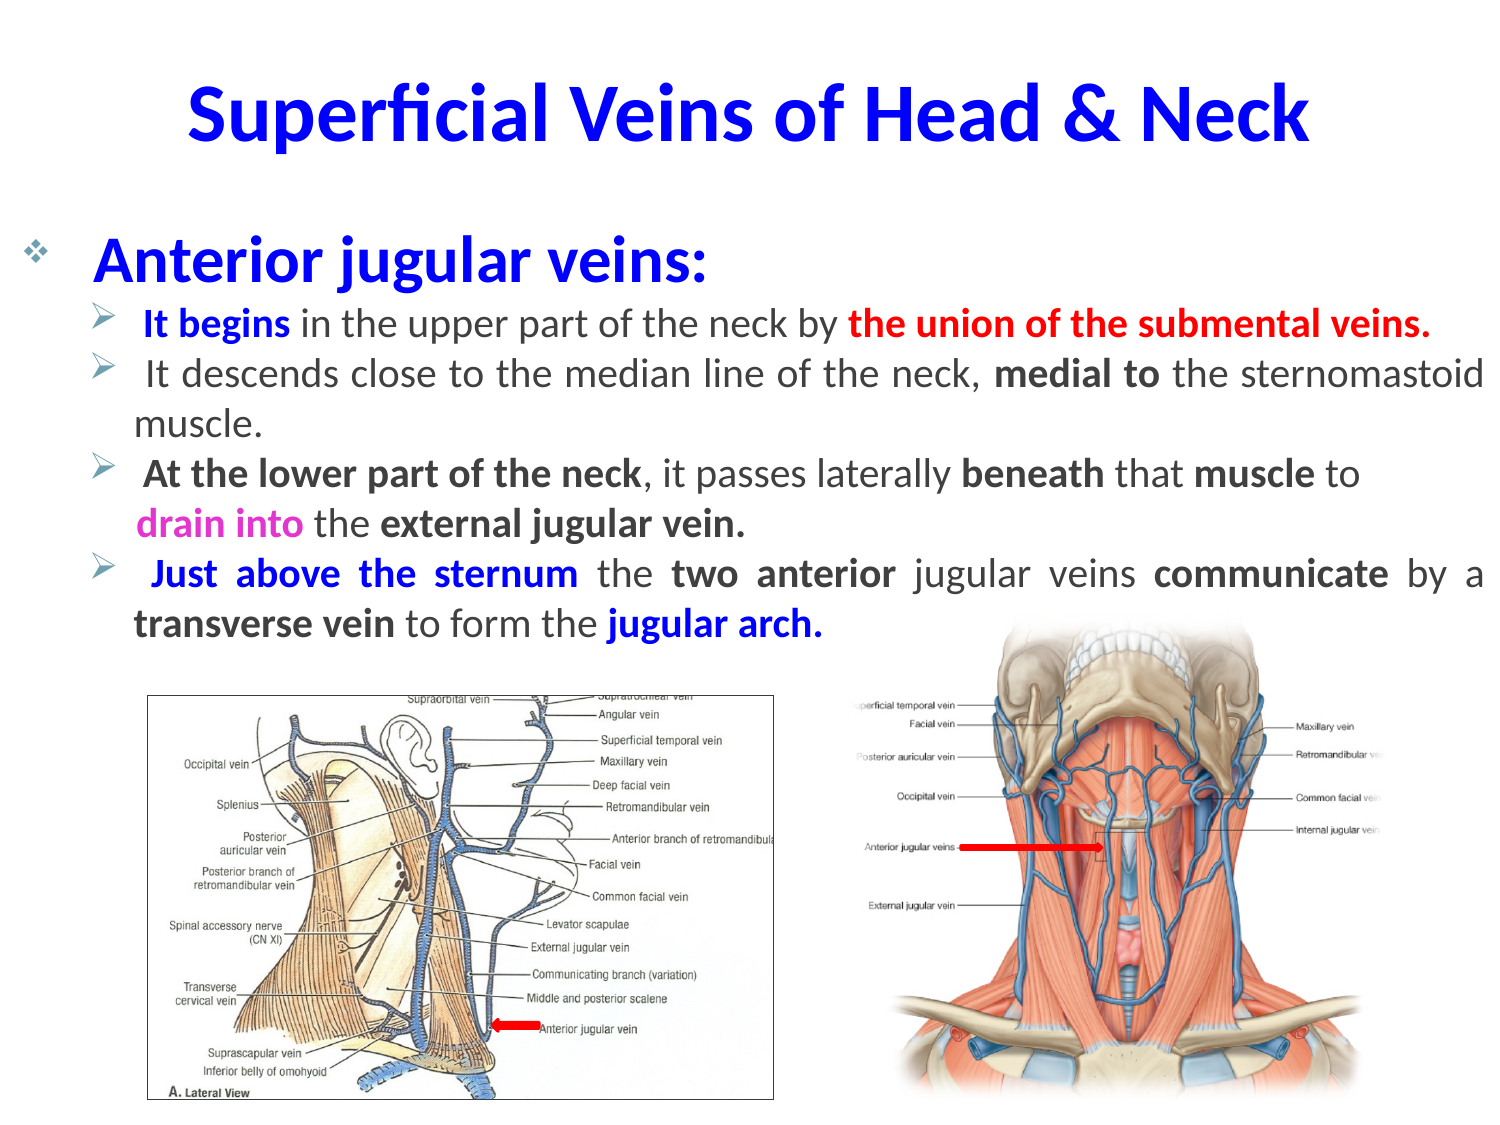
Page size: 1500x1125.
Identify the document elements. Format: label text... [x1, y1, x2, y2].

picture [147, 694, 774, 1101]
picture [847, 612, 1388, 1101]
title Superficial Veins of Head & Neck [0, 6, 1500, 208]
list Anterior jugular veins: It begins in the upper part of the neck by the union of the submental veins. It descends close to the median line of the neck, medial to the sternomastoid muscle. At the lower part of the neck, it passes laterally beneath that muscle to drain into the external jugular vein. Just above the sternum the two anterior jugular veins communicate by a transverse vein to form the jugular arch. [0, 208, 1500, 862]
